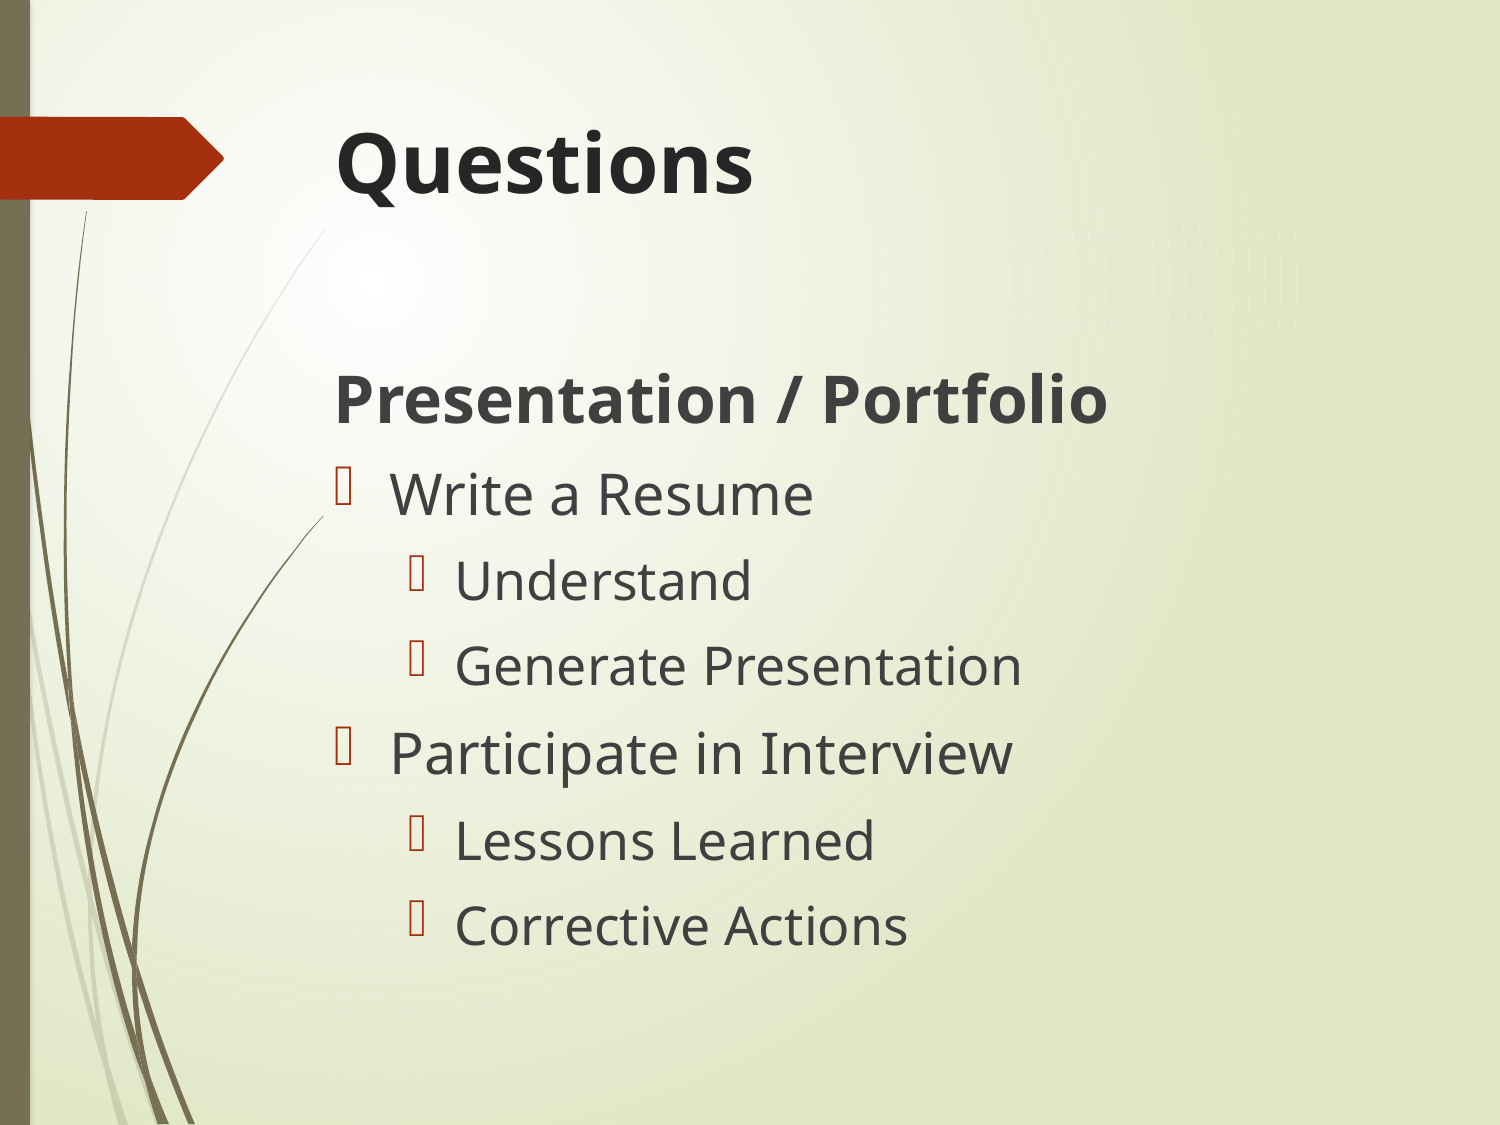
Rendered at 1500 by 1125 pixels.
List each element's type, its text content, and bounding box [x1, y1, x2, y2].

title Questions [319, 102, 1400, 313]
list Presentation / Portfolio Write a Resume Understand Generate Presentation Participate in Interview Lessons Learned Corrective Actions [318, 350, 1400, 970]
